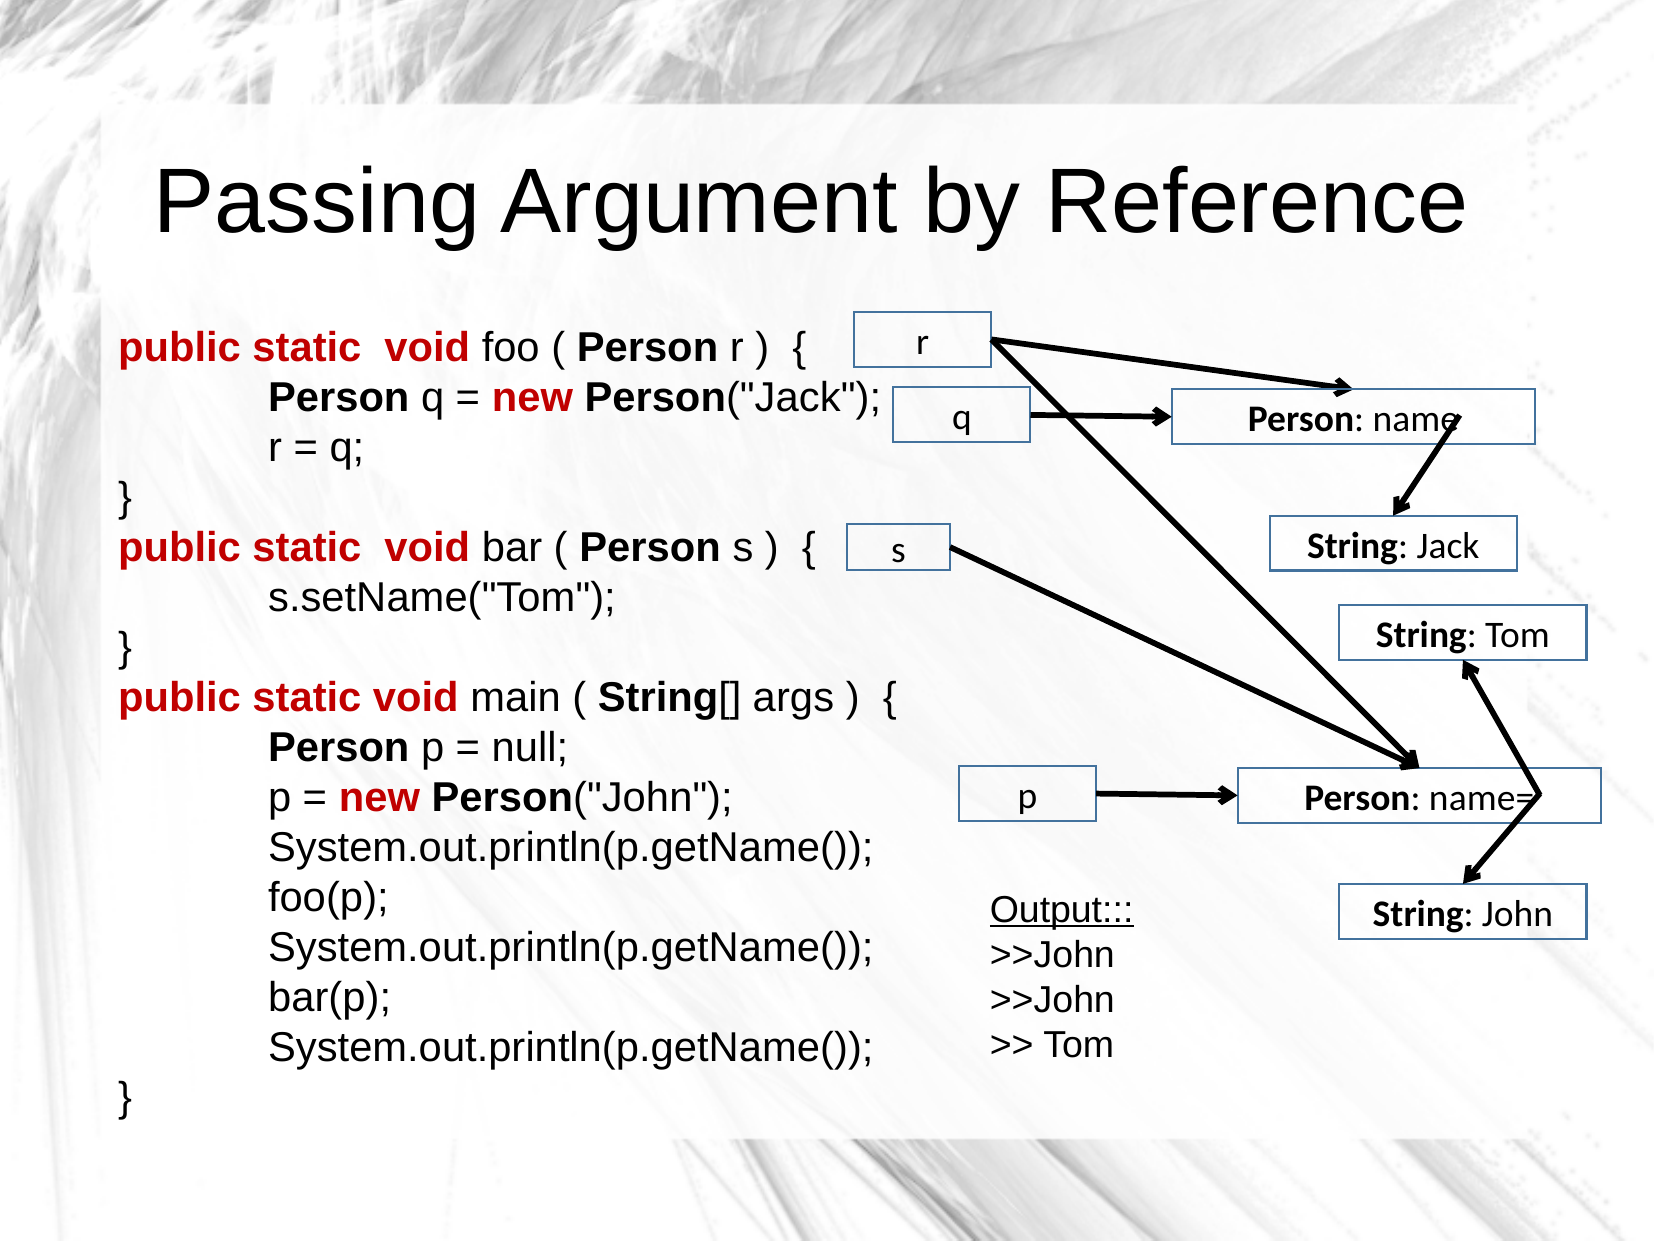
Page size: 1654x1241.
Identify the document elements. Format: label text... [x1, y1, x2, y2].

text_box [1462, 796, 1540, 884]
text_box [1540, 766, 1602, 823]
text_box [1462, 659, 1540, 796]
text_box Person: name [1420, 388, 1536, 445]
text_box String: John [1410, 883, 1588, 940]
text_box Output::: >>John >>John >> Tom [975, 877, 1410, 1073]
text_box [991, 339, 1354, 390]
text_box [991, 339, 1420, 768]
list public static void foo ( Person r ) { Person q = new Person("Jack"); r = q; } public static void bar ( Person s ) { s.setName("Tom"); } public static void main ( String[] args ) { Person p = null; p = new Person("John"); System.out.println(p.getName()); foo(p); System.out.println(p.getName()); bar(p); System.out.println(p.getName()); } [118, 319, 1571, 1102]
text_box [958, 766, 1462, 823]
text_box String: Jack [1420, 515, 1518, 572]
title Passing Argument by Reference [118, 112, 1506, 281]
text_box r [853, 311, 992, 368]
picture [0, 0, 1654, 1241]
text_box String: Tom [1420, 604, 1588, 661]
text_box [846, 524, 1394, 773]
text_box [1393, 415, 1460, 516]
text_box q [892, 386, 991, 443]
